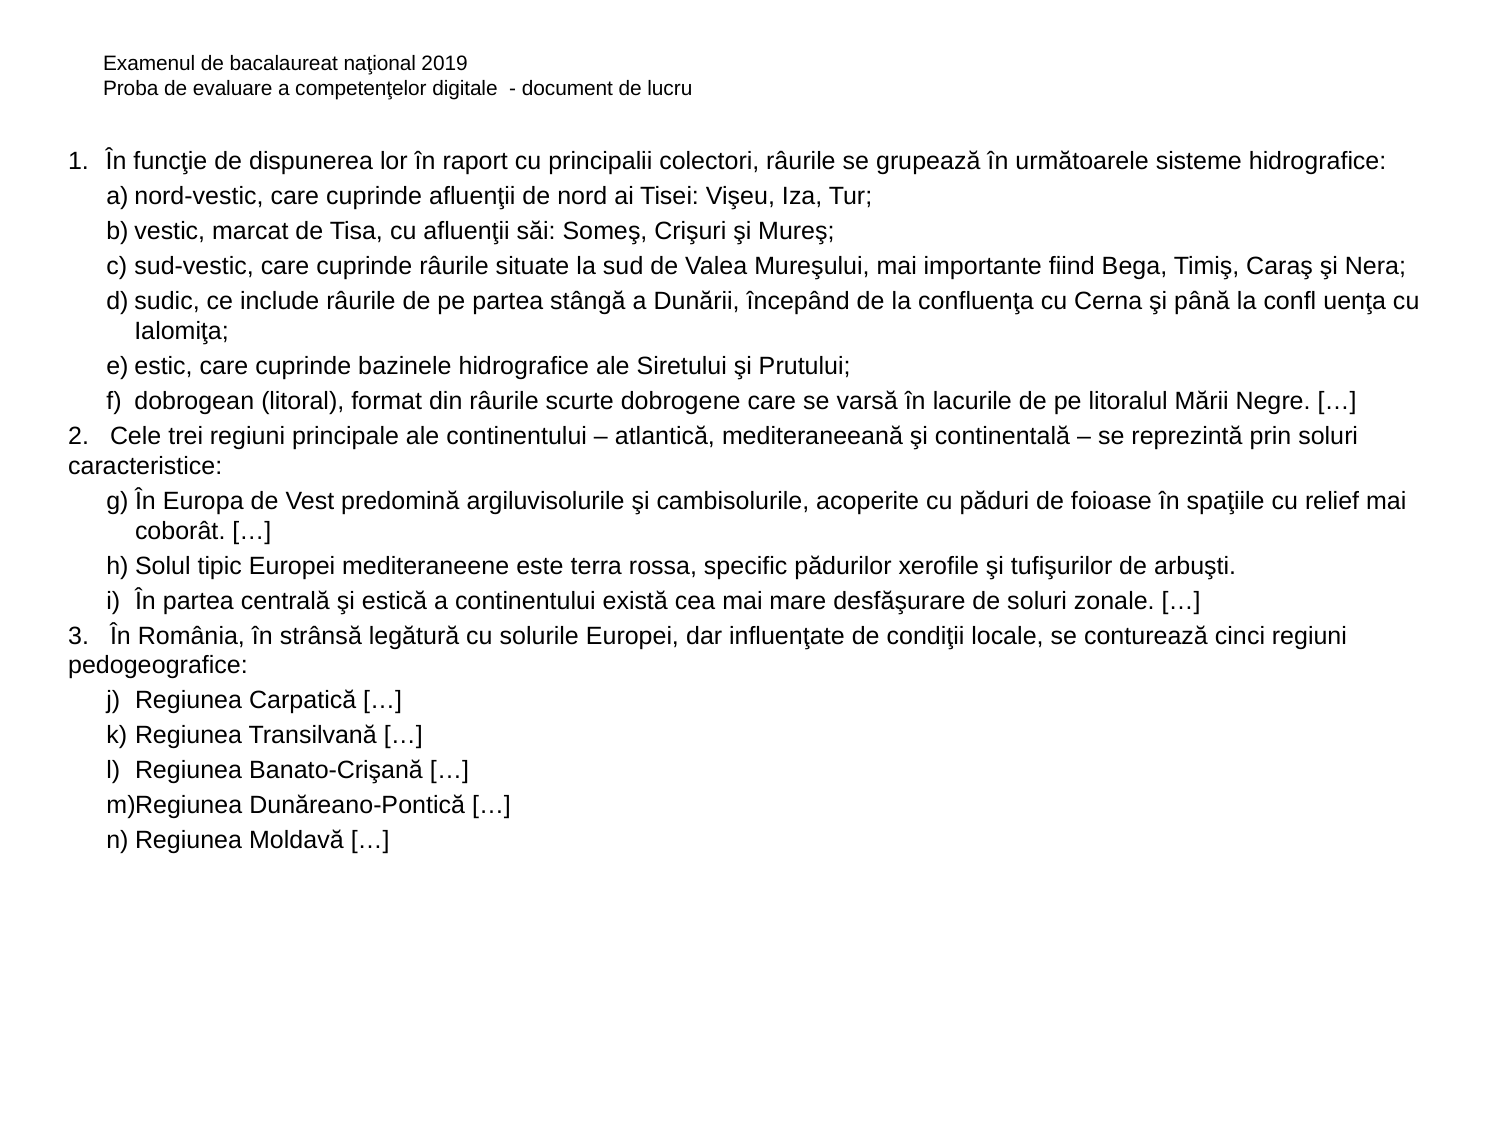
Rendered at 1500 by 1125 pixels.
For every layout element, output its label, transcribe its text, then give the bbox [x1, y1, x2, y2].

text_box Examenul de bacalaureat naţional 2019 Proba de evaluare a competenţelor digitale - document de lucru [88, 42, 1376, 108]
list În funcţie de dispunerea lor în raport cu principalii colectori, râurile se grupează în următoarele sisteme hidrografice: nord-vestic, care cuprinde afluenţii de nord ai Tisei: Vişeu, Iza, Tur; vestic, marcat de Tisa, cu afluenţii săi: Someş, Crişuri şi Mureş; sud-vestic, care cuprinde râurile situate la sud de Valea Mureşului, mai importante fiind Bega, Timiş, Caraş şi Nera; sudic, ce include râurile de pe partea stângă a Dunării, începând de la confluenţa cu Cerna şi până la confl uenţa cu Ialomiţa; estic, care cuprinde bazinele hidrografice ale Siretului şi Prutului; dobrogean (litoral), format din râurile scurte dobrogene care se varsă în lacurile de pe litoralul Mării Negre. […] 2. Cele trei regiuni principale ale continentului – atlantică, mediteraneeană şi continentală – se reprezintă prin soluri caracteristice: În Europa de Vest predomină argiluvisolurile şi cambisolurile, acoperite cu păduri de foioase în spaţiile cu relief mai coborât. […] Solul tipic Europei mediteraneene este terra rossa, specific pădurilor xerofile şi tufişurilor de arbuşti. În partea centrală şi estică a continentului există cea mai mare desfăşurare de soluri zonale. […] 3. În România, în strânsă legătură cu solurile Europei, dar influenţate de condiţii locale, se conturează cinci regiuni pedogeografice: Regiunea Carpatică […] Regiunea Transilvană […] Regiunea Banato-Crişană […] Regiunea Dunăreano-Pontică […] Regiunea Moldavă […] [52, 136, 1448, 1083]
